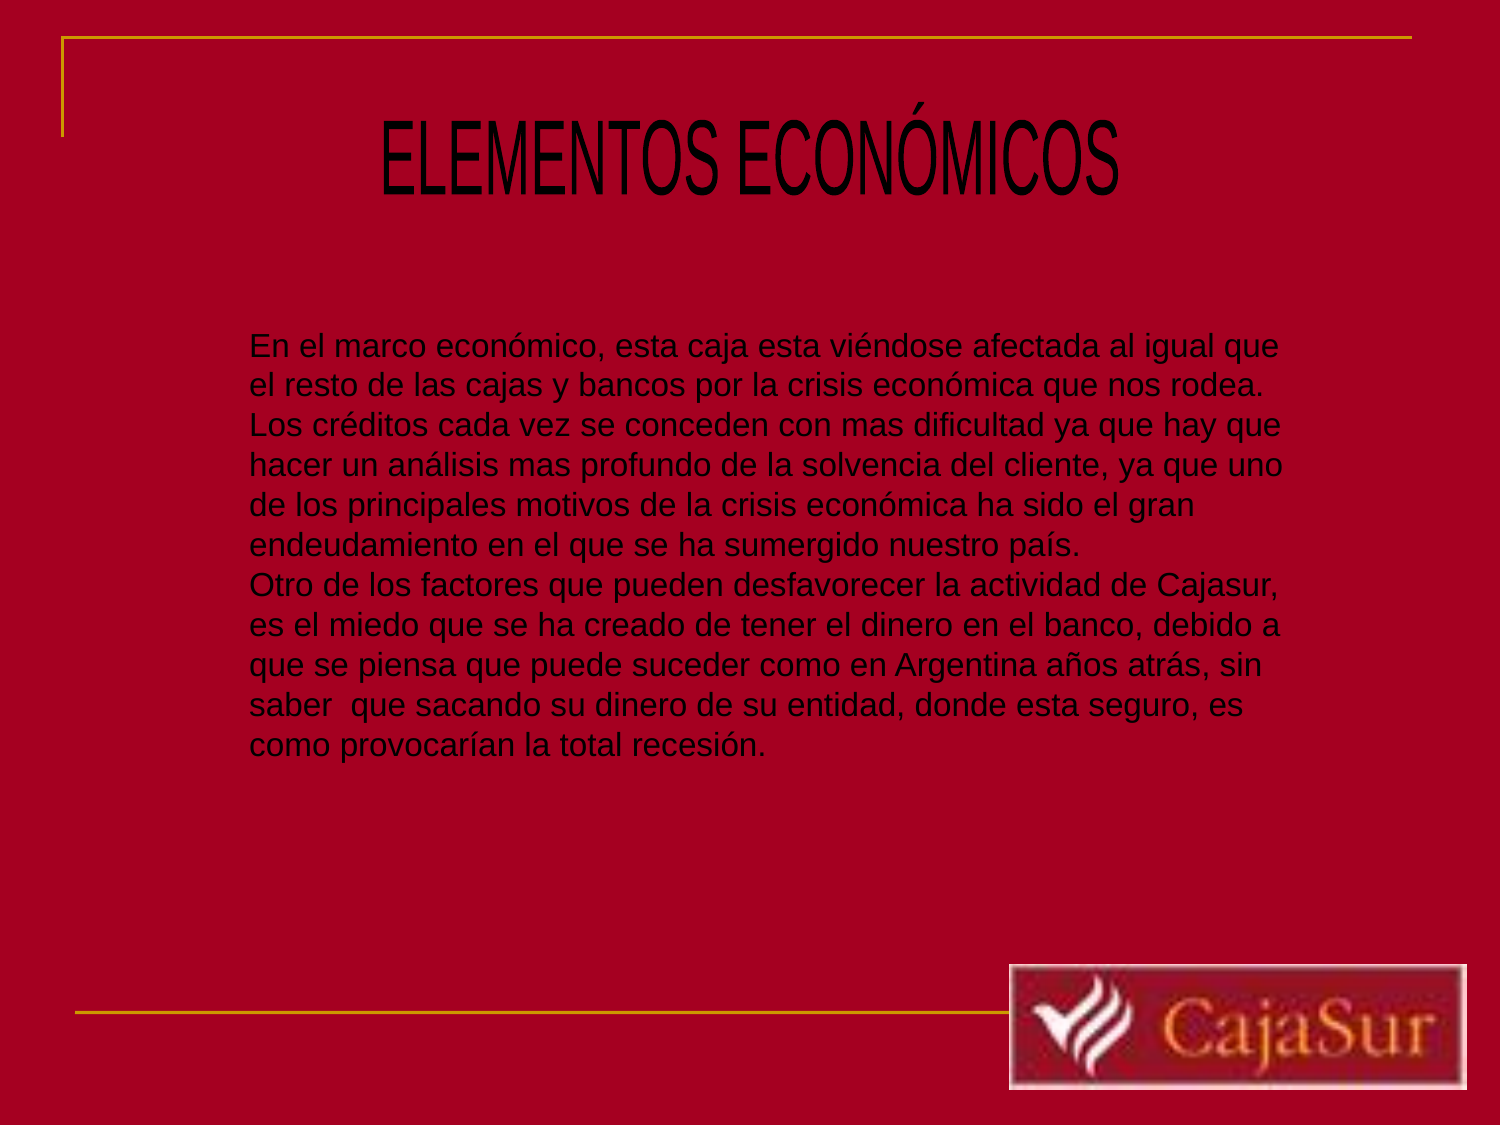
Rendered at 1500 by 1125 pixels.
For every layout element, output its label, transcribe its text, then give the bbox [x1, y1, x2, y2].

picture [1009, 963, 1467, 1091]
text_box En el marco económico, esta caja esta viéndose afectada al igual que el resto de las cajas y bancos por la crisis económica que nos rodea. Los créditos cada vez se conceden con mas dificultad ya que hay que hacer un análisis mas profundo de la solvencia del cliente, ya que uno de los principales motivos de la crisis económica ha sido el gran endeudamiento en el que se ha sumergido nuestro país. Otro de los factores que pueden desfavorecer la actividad de Cajasur, es el miedo que se ha creado de tener el dinero en el banco, debido a que se piensa que puede suceder como en Argentina años atrás, sin saber que sacando su dinero de su entidad, donde esta seguro, es como provocarían la total recesión. [234, 316, 1301, 771]
